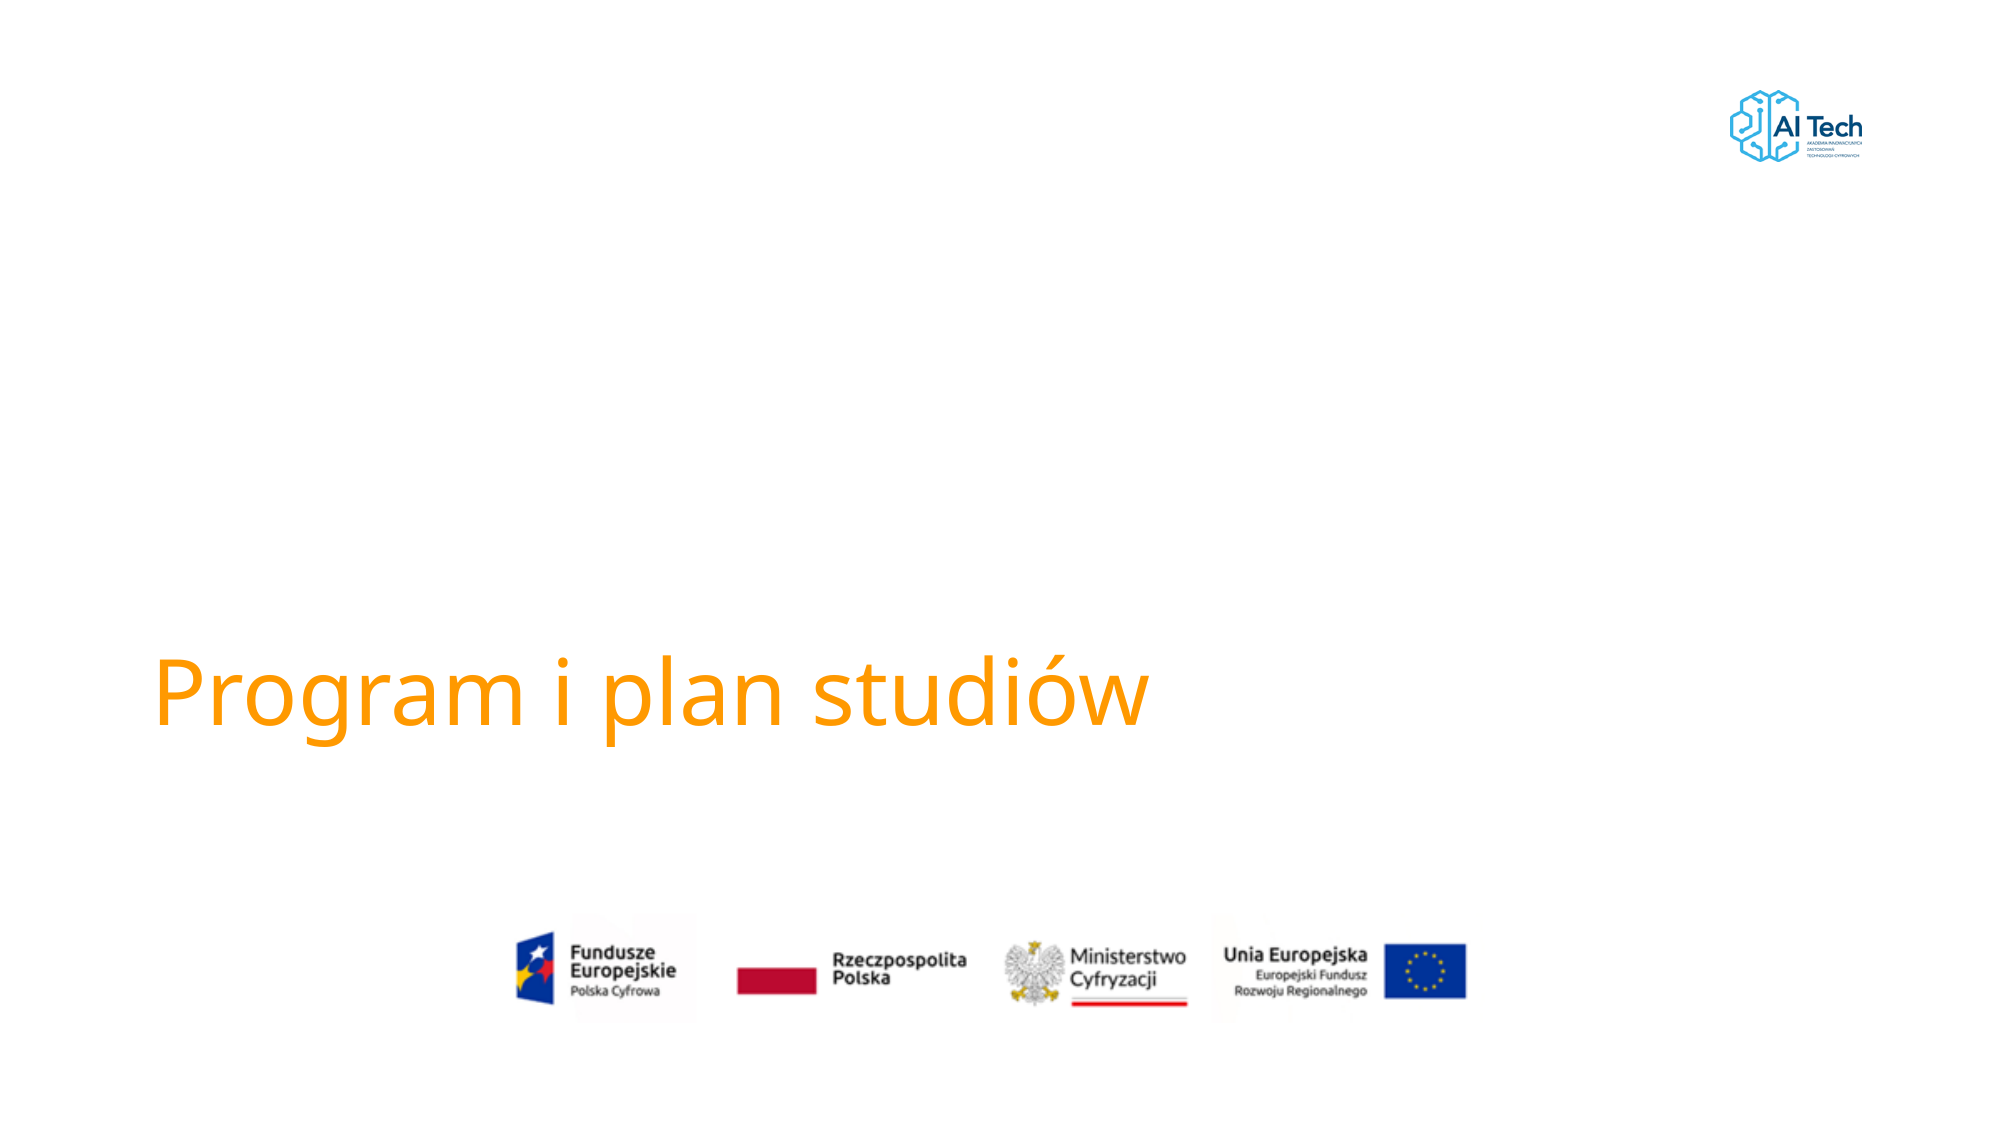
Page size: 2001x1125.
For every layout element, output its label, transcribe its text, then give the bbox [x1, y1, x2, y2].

picture [483, 906, 1486, 1023]
title Program i plan studiów [136, 284, 1862, 753]
picture [1730, 90, 1862, 162]
